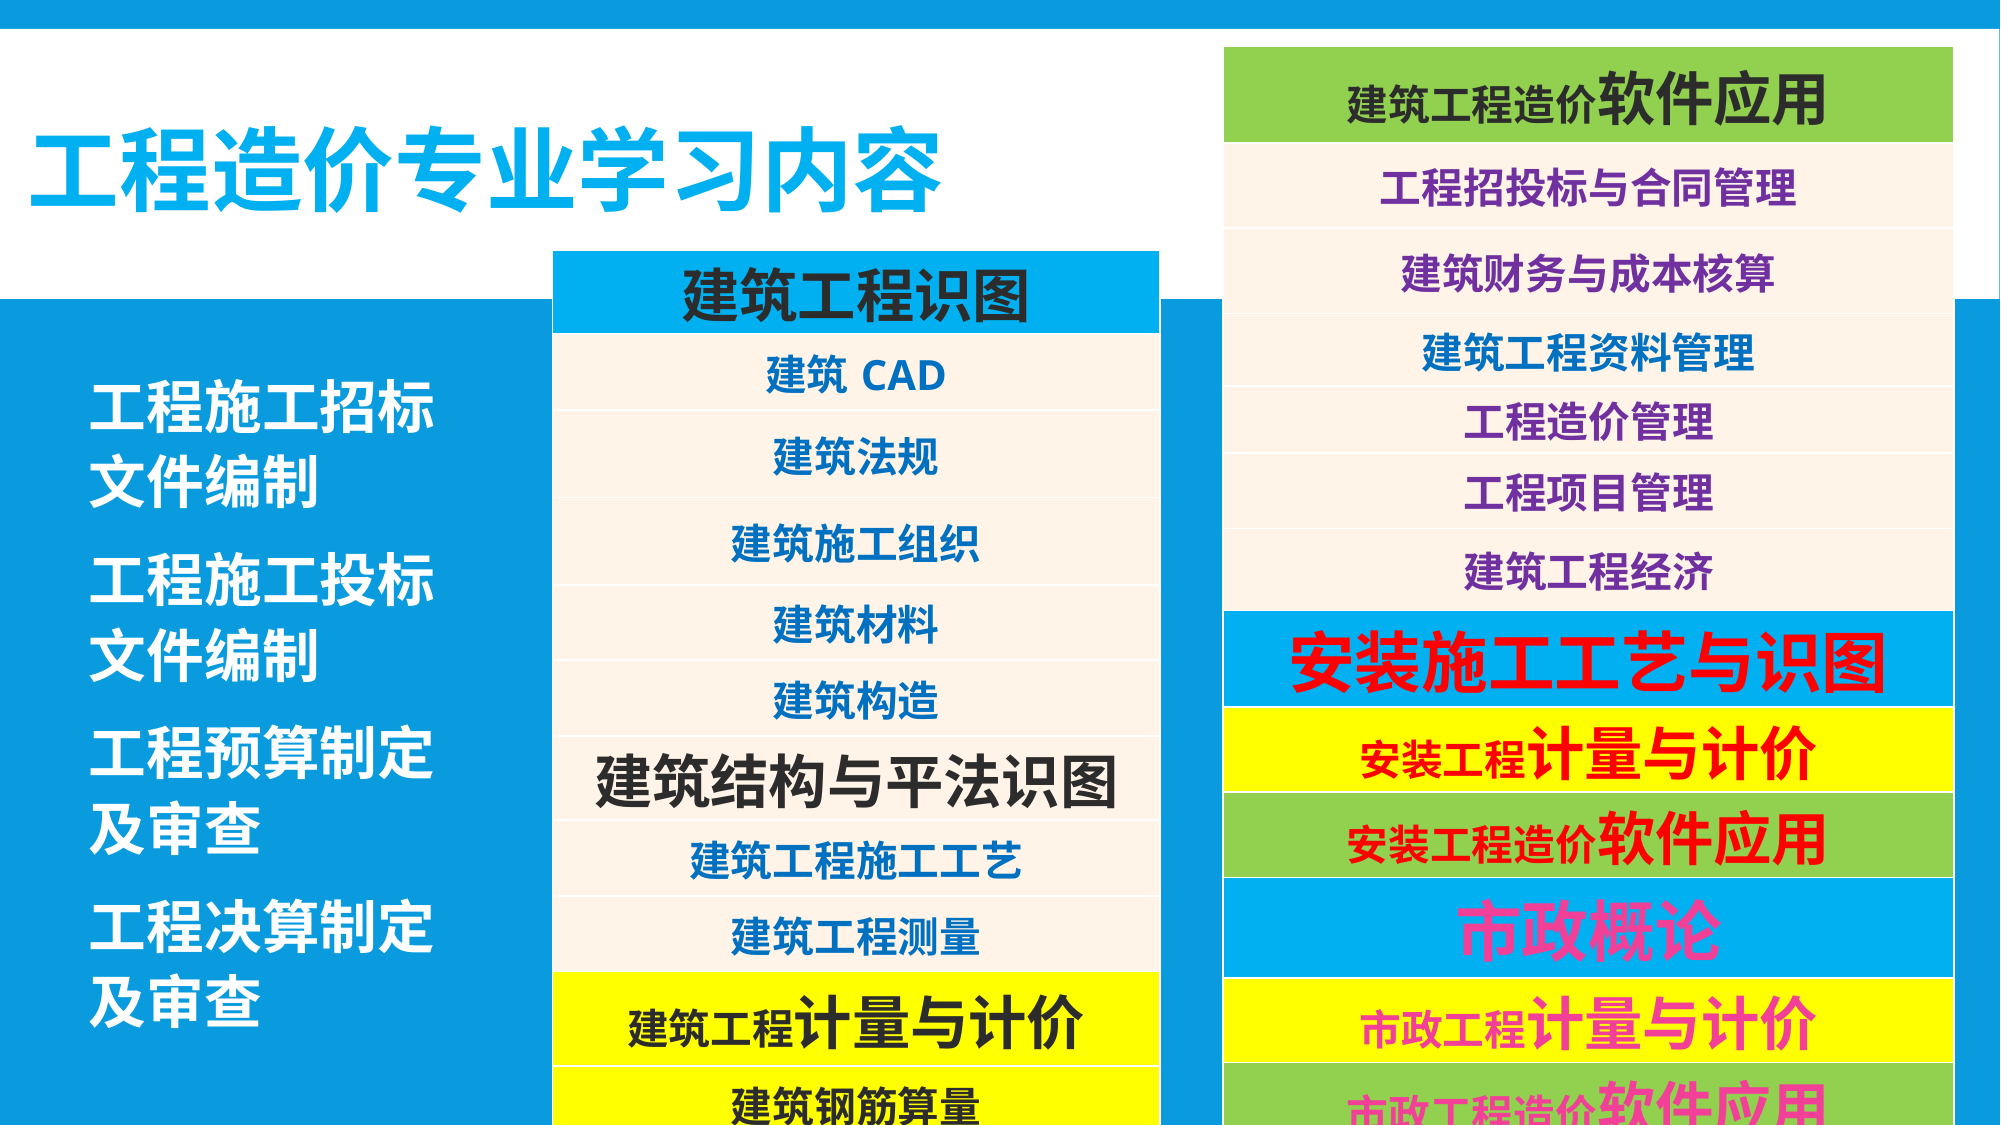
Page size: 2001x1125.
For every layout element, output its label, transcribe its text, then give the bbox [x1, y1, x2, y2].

table_cell 建筑钢筋算量 [553, 1067, 1159, 1125]
title 工程造价专业学习内容 [12, 46, 1140, 295]
table_cell 建筑结构与平法识图 [553, 737, 1159, 819]
table_cell 建筑构造 [553, 661, 1159, 735]
text_box [1161, 360, 1222, 1068]
table_cell 安装施工工艺与识图 [1224, 611, 1953, 706]
table_cell 市政工程计量与计价 [1224, 979, 1953, 1062]
table_header 建筑工程识图 [553, 251, 1159, 333]
table_cell 工程项目管理 [1224, 454, 1953, 528]
table_cell 建筑材料 [553, 586, 1159, 659]
table_cell 建筑CAD [553, 335, 1159, 409]
list 工程施工招标文件编制 工程施工投标文件编制 工程预算制定及审查 工程决算制定及审查 [74, 360, 507, 1051]
table_cell 建筑工程计量与计价 [553, 972, 1159, 1065]
table_cell 建筑工程经济 [1224, 529, 1953, 610]
table_cell 建筑财务与成本核算 [1224, 229, 1953, 313]
table_header 建筑工程造价软件应用 [1224, 47, 1953, 142]
table_cell 安装工程计量与计价 [1224, 708, 1953, 791]
table_cell 建筑工程施工工艺 [553, 821, 1159, 895]
table_cell 工程招投标与合同管理 [1224, 144, 1953, 227]
table_cell 工程造价管理 [1224, 387, 1953, 452]
table_cell 安装工程造价软件应用 [1224, 793, 1953, 877]
table_cell 市政工程造价软件应用 [1224, 1063, 1953, 1125]
table_cell 建筑工程测量 [553, 897, 1159, 971]
table_cell 建筑施工组织 [553, 498, 1159, 584]
table_cell 建筑工程资料管理 [1224, 314, 1953, 385]
table_cell 建筑法规 [553, 411, 1159, 497]
table_cell 市政概论 [1224, 878, 1953, 977]
